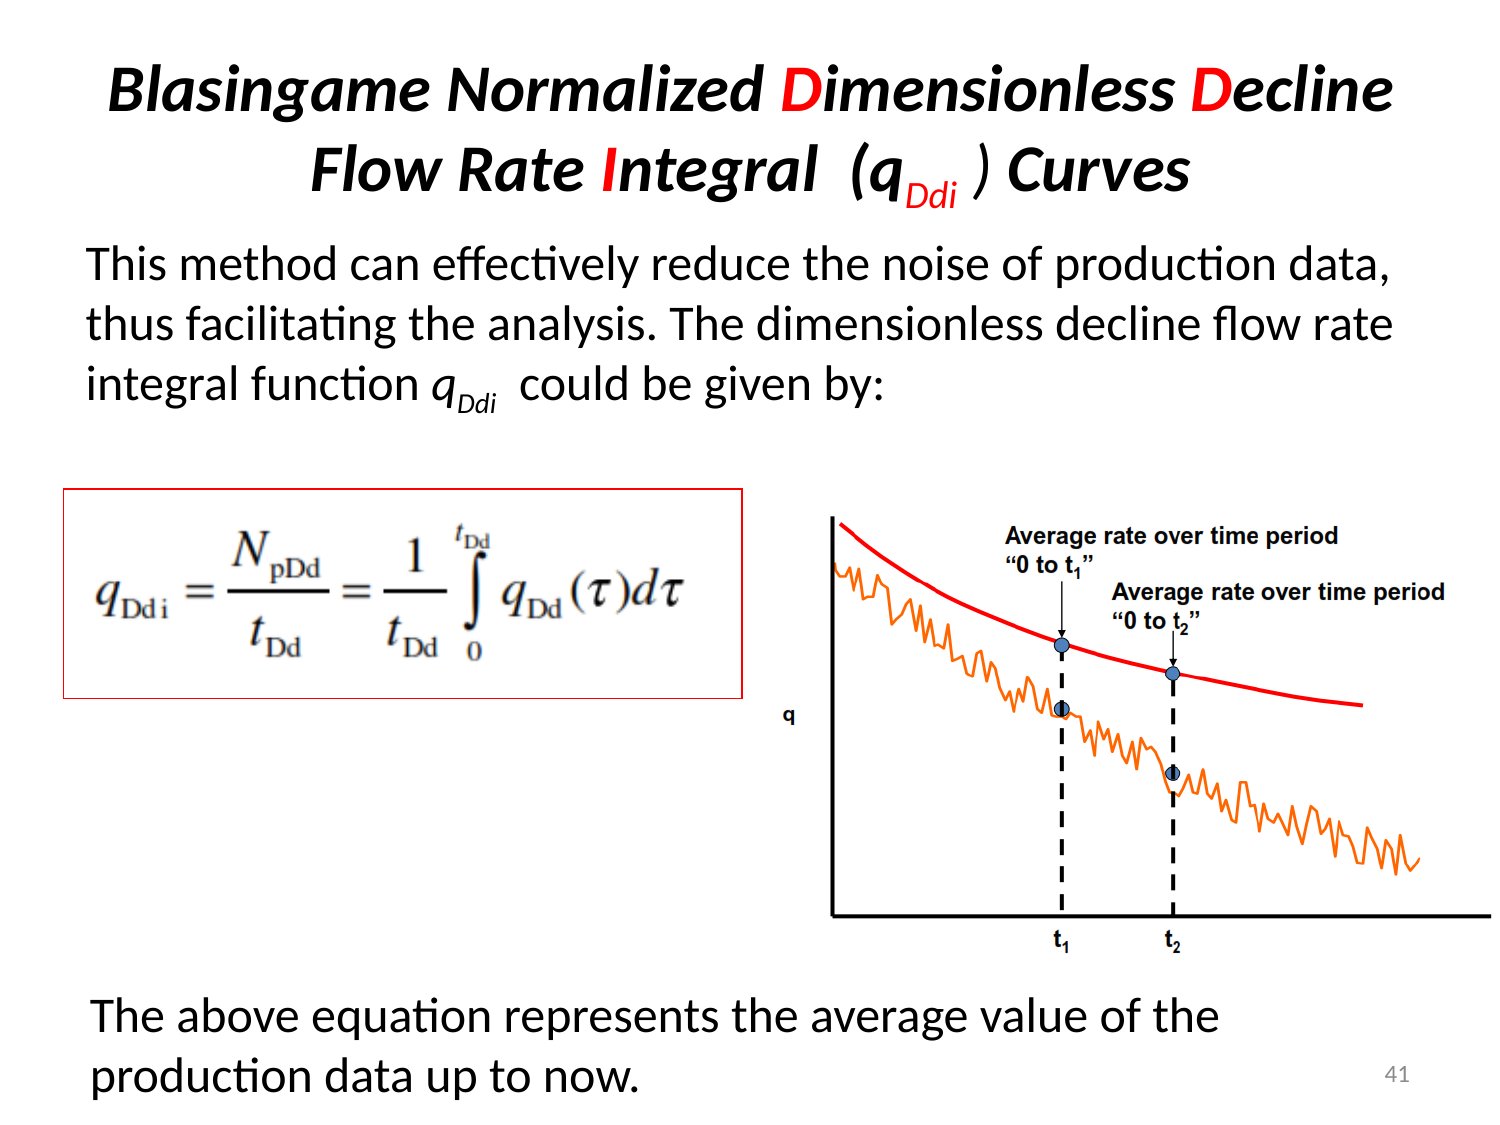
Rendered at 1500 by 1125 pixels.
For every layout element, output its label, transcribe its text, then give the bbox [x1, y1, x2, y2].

text_box This method can effectively reduce the noise of production data, thus facilitating the analysis. The dimensionless decline flow rate integral function qDdi could be given by: [70, 223, 1418, 427]
text_box Blasingame Normalized Dimensionless Decline Flow Rate Integral (qDdi ) Curves [74, 37, 1427, 224]
text_box The above equation represents the average value of the production data up to now. [75, 974, 1436, 1110]
picture [774, 489, 1500, 958]
picture [63, 489, 742, 699]
